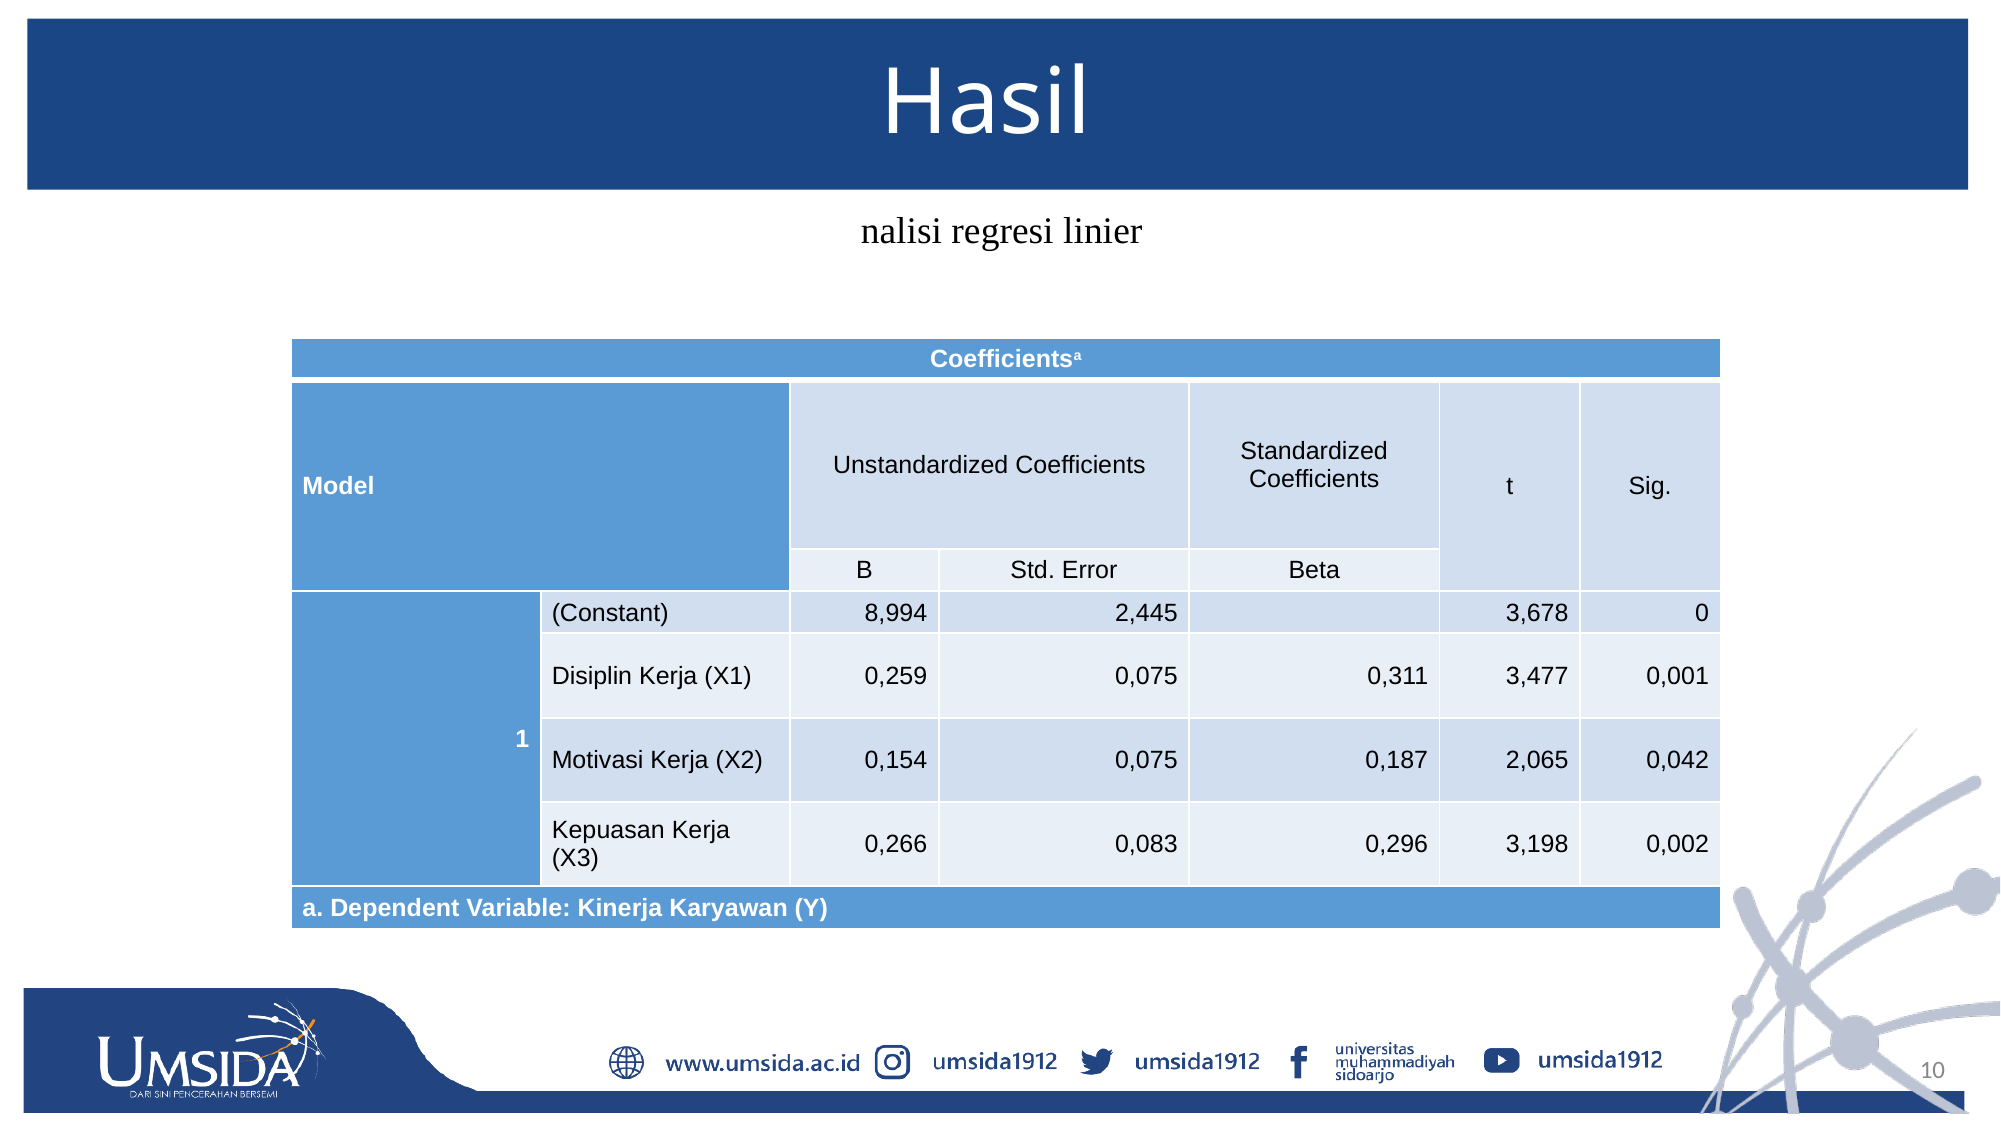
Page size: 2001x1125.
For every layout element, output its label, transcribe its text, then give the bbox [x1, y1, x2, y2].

table_cell 2,445 [940, 592, 1188, 632]
table_cell 0 [1581, 592, 1720, 632]
table_cell Unstandardized Coefficients [791, 383, 1188, 548]
table_cell 0,266 [791, 803, 938, 885]
table_cell 2,065 [1440, 719, 1579, 801]
table_cell 0,296 [1190, 803, 1439, 885]
table_cell [1190, 592, 1439, 632]
table_cell Disiplin Kerja (X1) [542, 634, 789, 717]
table_cell 3,477 [1440, 634, 1579, 717]
table_cell Beta [1190, 550, 1439, 590]
table_cell 0,083 [940, 803, 1188, 885]
table_cell 8,994 [791, 592, 938, 632]
table_cell Standardized Coefficients [1190, 383, 1439, 548]
table_cell B [791, 550, 938, 590]
table_cell (Constant) [542, 592, 789, 632]
table_cell Model [292, 383, 789, 590]
table_cell 0,259 [791, 634, 938, 717]
table_cell 1 [292, 592, 540, 885]
table_cell a. Dependent Variable: Kinerja Karyawan (Y) [292, 887, 1720, 928]
picture [23, 51, 2001, 1114]
table_cell 0,075 [940, 634, 1188, 717]
table_cell Motivasi Kerja (X2) [542, 719, 789, 801]
table_cell Sig. [1581, 383, 1720, 590]
table_cell 0,187 [1190, 719, 1439, 801]
table_cell Kepuasan Kerja (X3) [542, 803, 789, 885]
table_cell 0,001 [1581, 634, 1720, 717]
table_cell 0,154 [791, 719, 938, 801]
table_cell 3,678 [1440, 592, 1579, 632]
title Hasil [27, 18, 1969, 190]
table_cell 0,042 [1581, 719, 1720, 801]
table_cell 0,002 [1581, 803, 1720, 885]
table_cell 3,198 [1440, 803, 1579, 885]
table_cell 0,075 [940, 719, 1188, 801]
table_cell t [1440, 383, 1579, 590]
list nalisi regresi linier [27, 203, 1969, 1039]
table_cell 0,311 [1190, 634, 1439, 717]
table_cell Std. Error [940, 550, 1188, 590]
table_header Coefficientsa [292, 339, 1720, 377]
